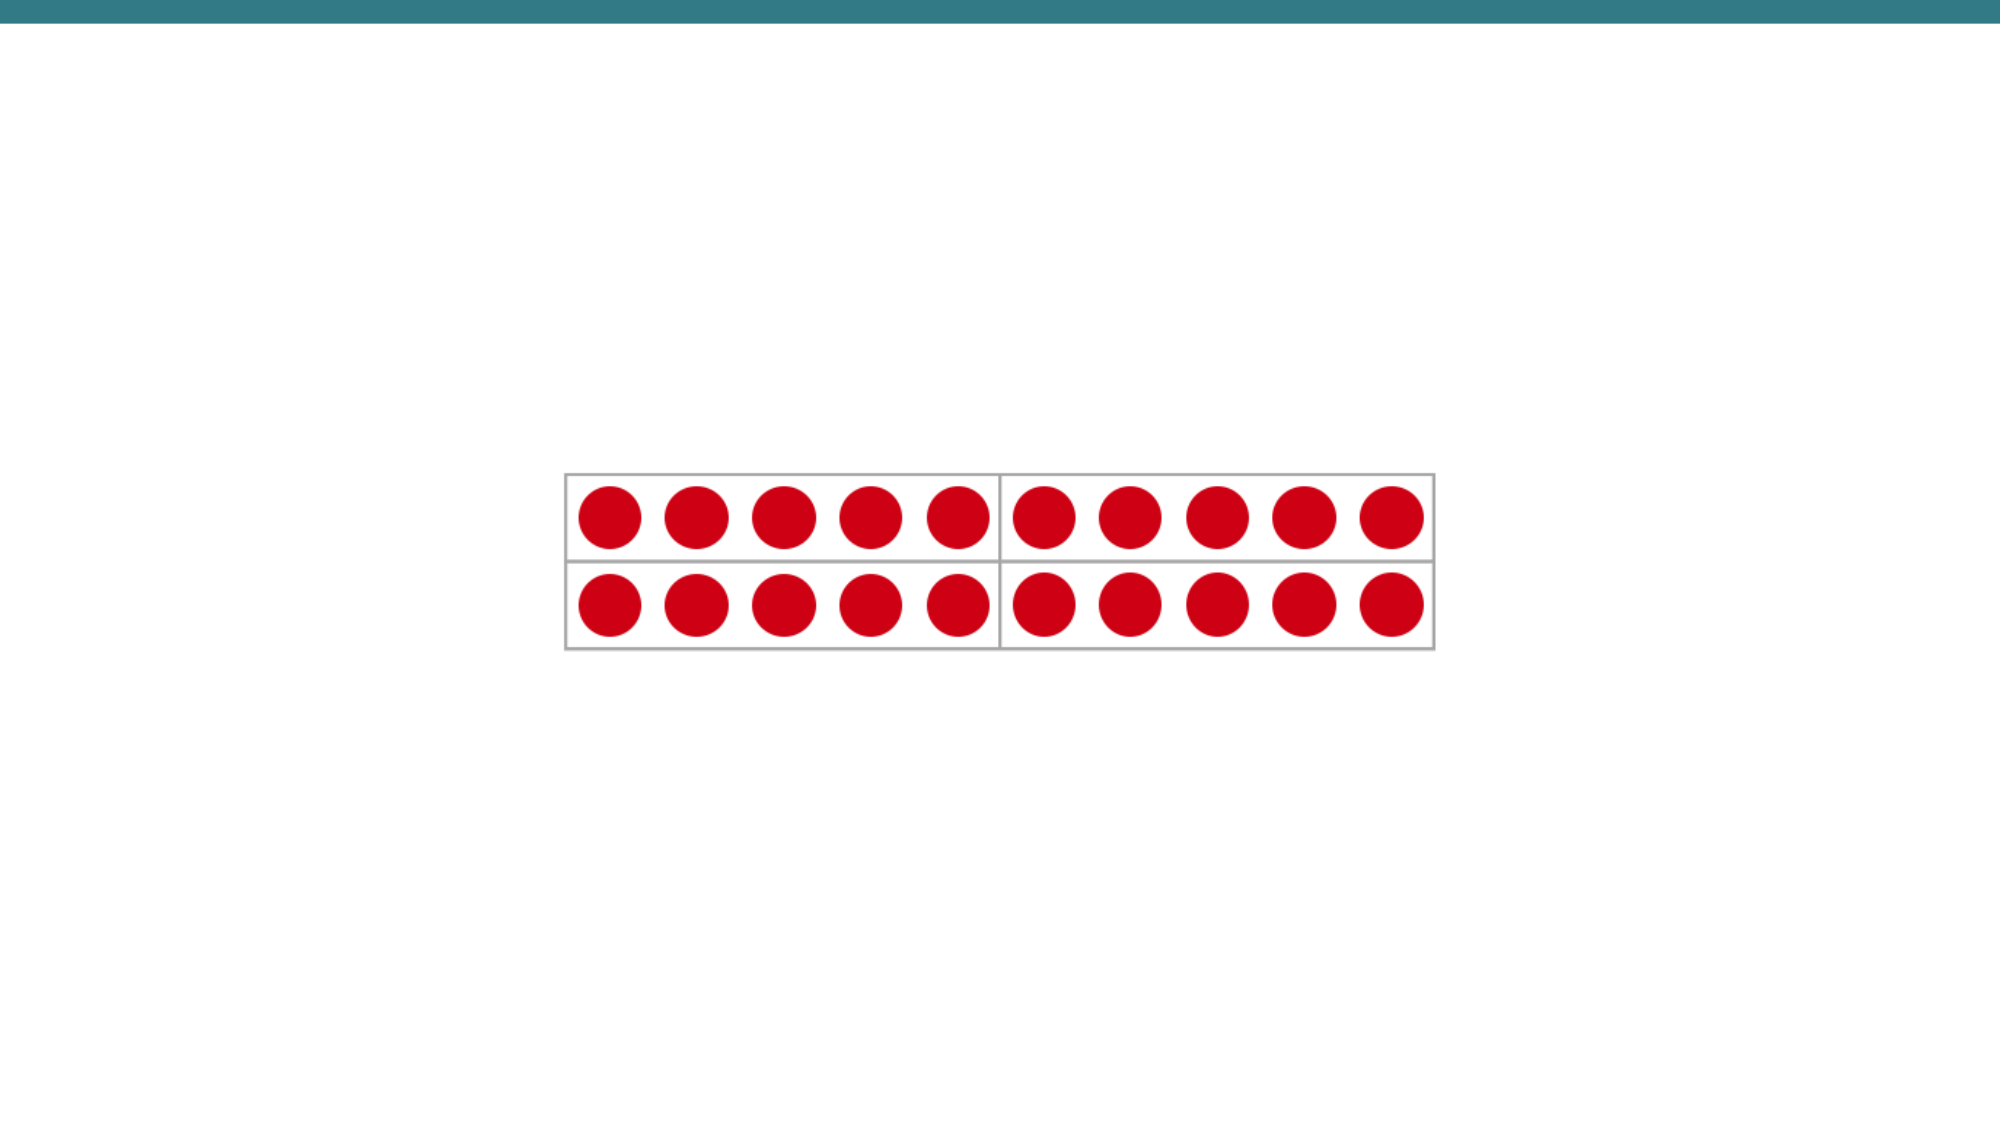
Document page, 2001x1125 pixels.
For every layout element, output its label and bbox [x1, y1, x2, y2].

picture [556, 466, 1444, 659]
